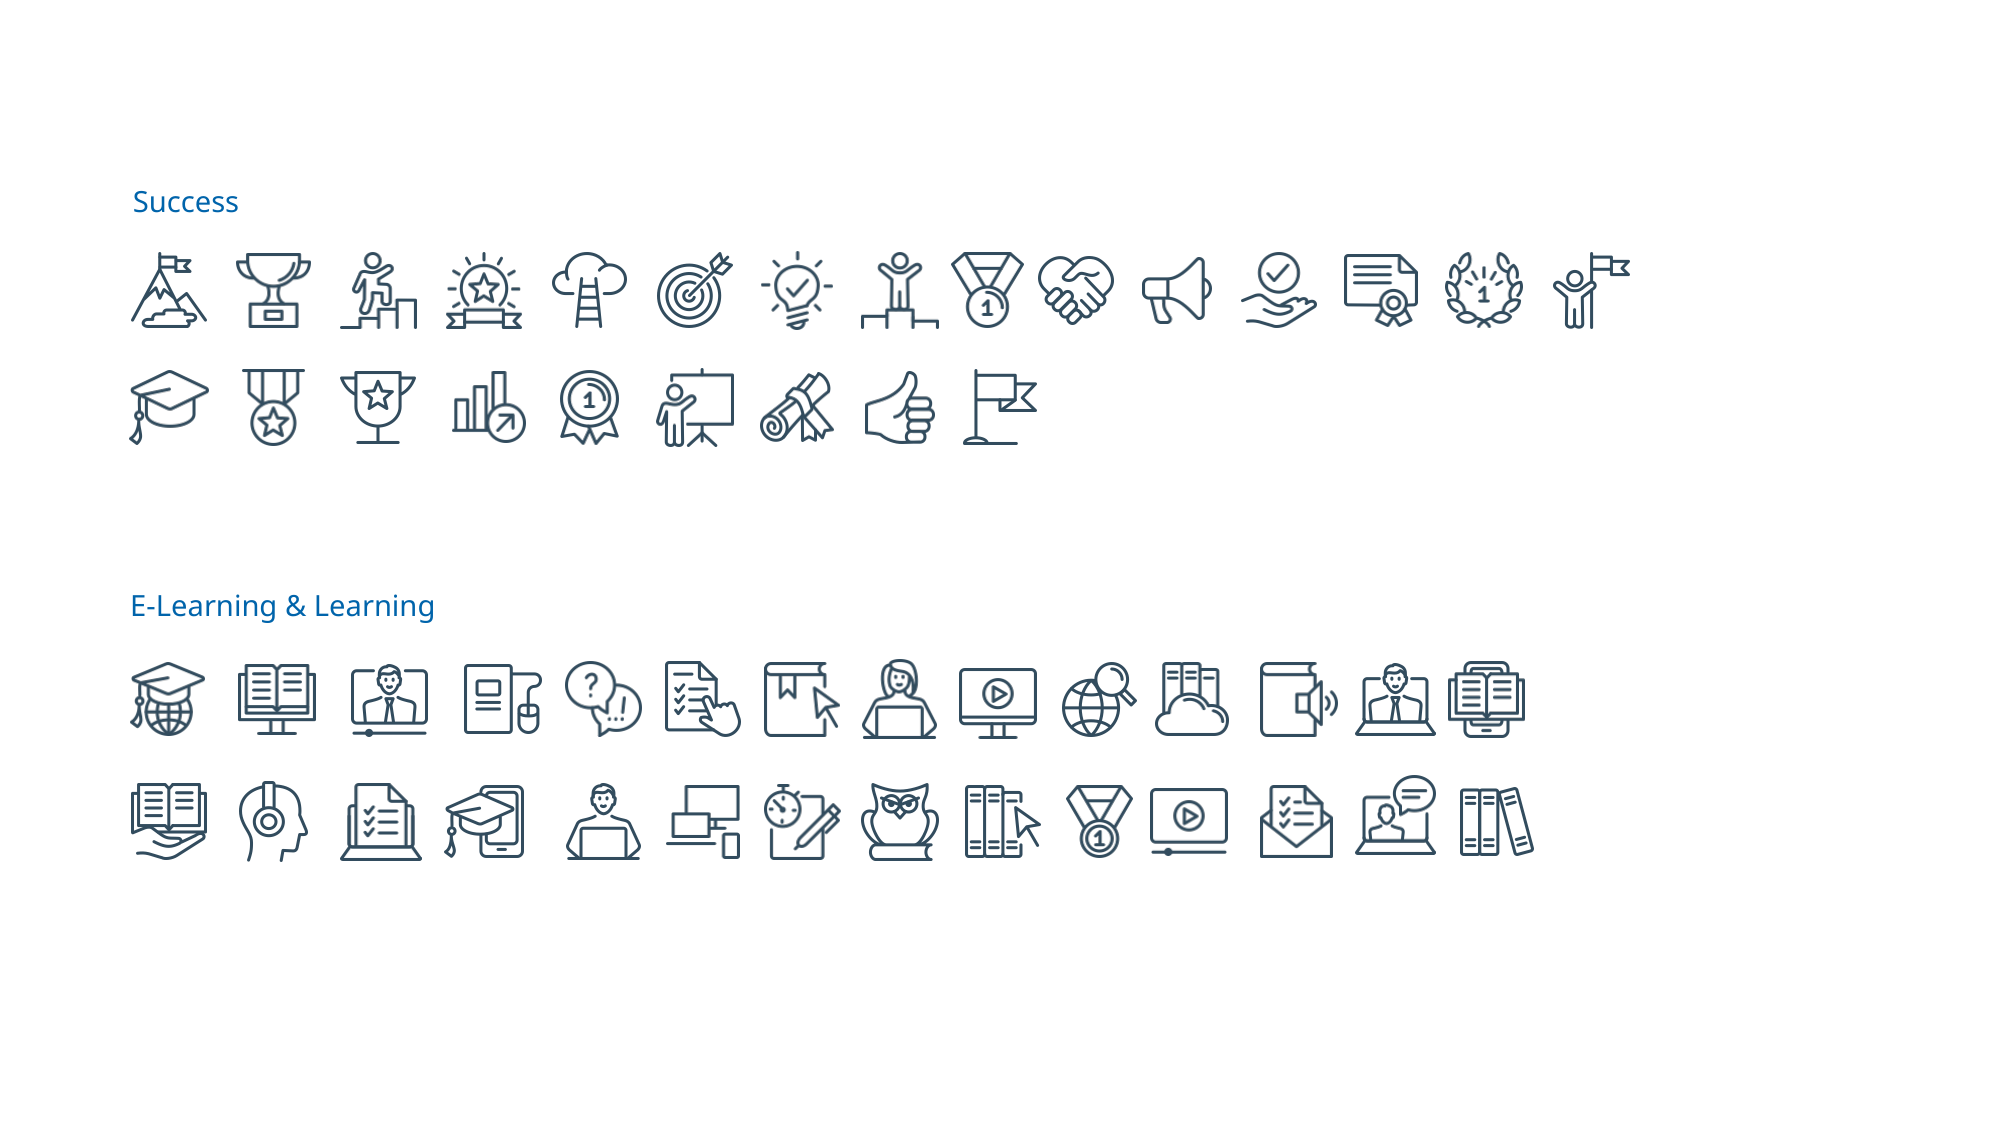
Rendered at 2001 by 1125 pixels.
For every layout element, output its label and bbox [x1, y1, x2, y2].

picture [963, 369, 1037, 445]
picture [657, 252, 733, 328]
picture [951, 252, 1024, 328]
picture [464, 664, 542, 734]
picture [1062, 662, 1137, 737]
picture [861, 252, 939, 329]
picture [239, 781, 308, 862]
picture [236, 253, 311, 328]
picture [131, 252, 207, 328]
picture [446, 252, 522, 329]
picture [861, 783, 939, 861]
picture [1155, 662, 1229, 736]
picture [566, 783, 641, 860]
picture [1260, 785, 1333, 858]
picture [340, 371, 416, 444]
picture [131, 783, 207, 860]
picture [965, 785, 1041, 858]
picture [862, 659, 937, 739]
picture [1150, 788, 1228, 856]
picture [1553, 252, 1630, 329]
picture [130, 662, 205, 736]
picture [666, 785, 740, 859]
picture [865, 371, 935, 444]
picture [1241, 252, 1317, 328]
picture [1260, 662, 1338, 737]
picture [1460, 787, 1534, 856]
picture [764, 784, 841, 860]
picture [1445, 252, 1523, 328]
picture [340, 783, 422, 861]
picture [1355, 775, 1436, 855]
picture [1066, 785, 1133, 858]
picture [1142, 257, 1212, 324]
picture [340, 252, 417, 329]
picture [129, 370, 209, 445]
picture [760, 372, 834, 442]
picture [351, 664, 428, 737]
picture [452, 371, 526, 443]
picture [665, 661, 741, 737]
picture [761, 251, 833, 330]
picture [1038, 256, 1114, 325]
picture [560, 370, 619, 445]
picture [1344, 254, 1418, 327]
picture [656, 368, 734, 447]
picture [552, 252, 627, 328]
picture [1448, 661, 1525, 738]
picture [444, 785, 524, 858]
picture [238, 664, 316, 735]
picture [959, 668, 1037, 739]
picture [1355, 663, 1436, 736]
picture [242, 369, 305, 446]
picture [764, 662, 840, 737]
picture [565, 661, 642, 737]
